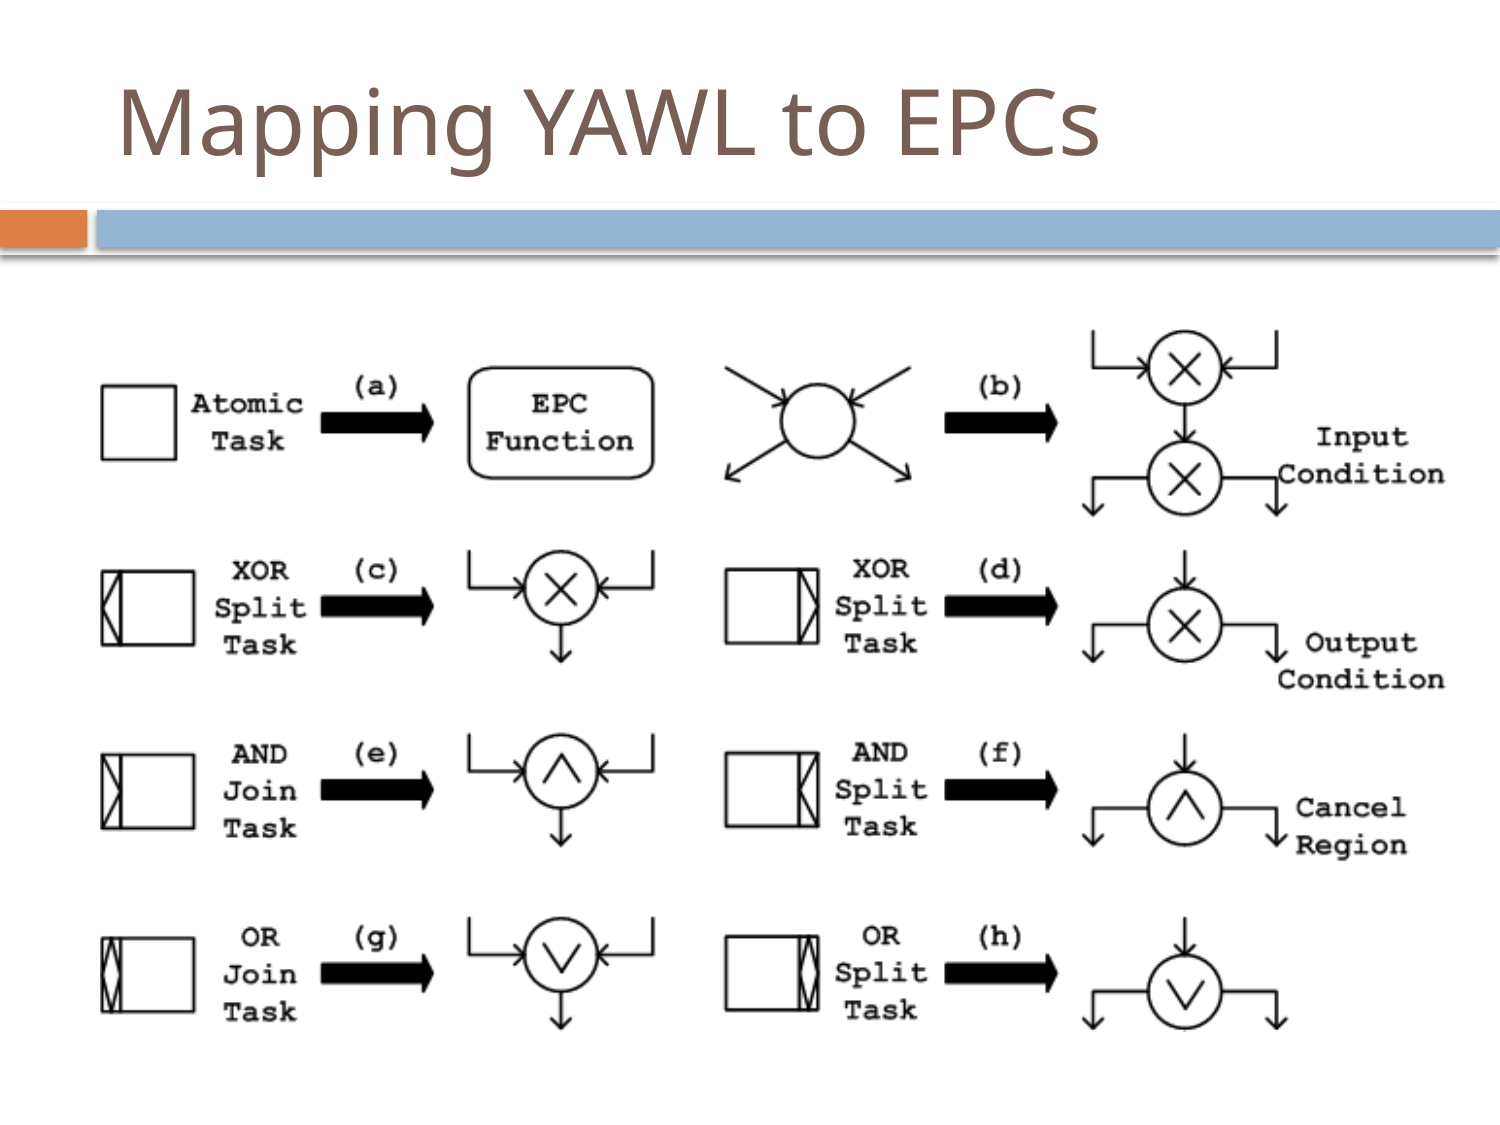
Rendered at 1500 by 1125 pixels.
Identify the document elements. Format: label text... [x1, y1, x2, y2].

title Mapping YAWL to EPCs [100, 37, 1438, 200]
picture [100, 328, 1448, 1032]
